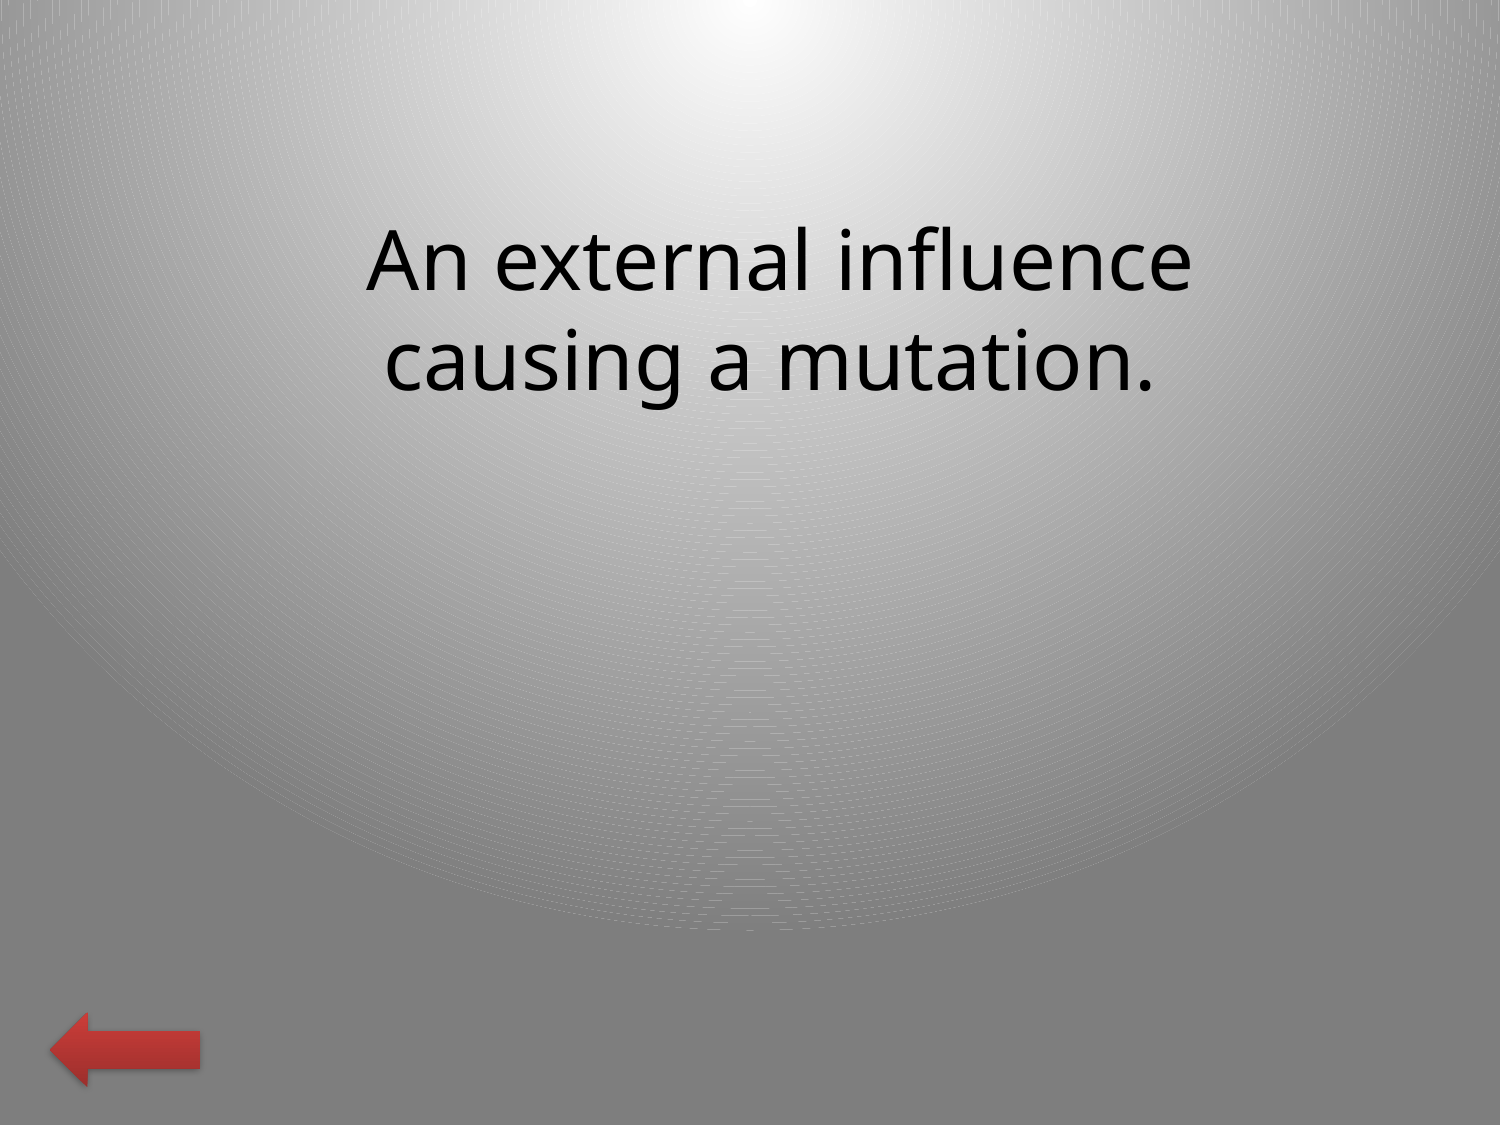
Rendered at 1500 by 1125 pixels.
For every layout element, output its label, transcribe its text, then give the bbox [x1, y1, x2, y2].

text_box [49, 1012, 200, 1088]
text_box An external influence causing a mutation. [224, 199, 1338, 415]
